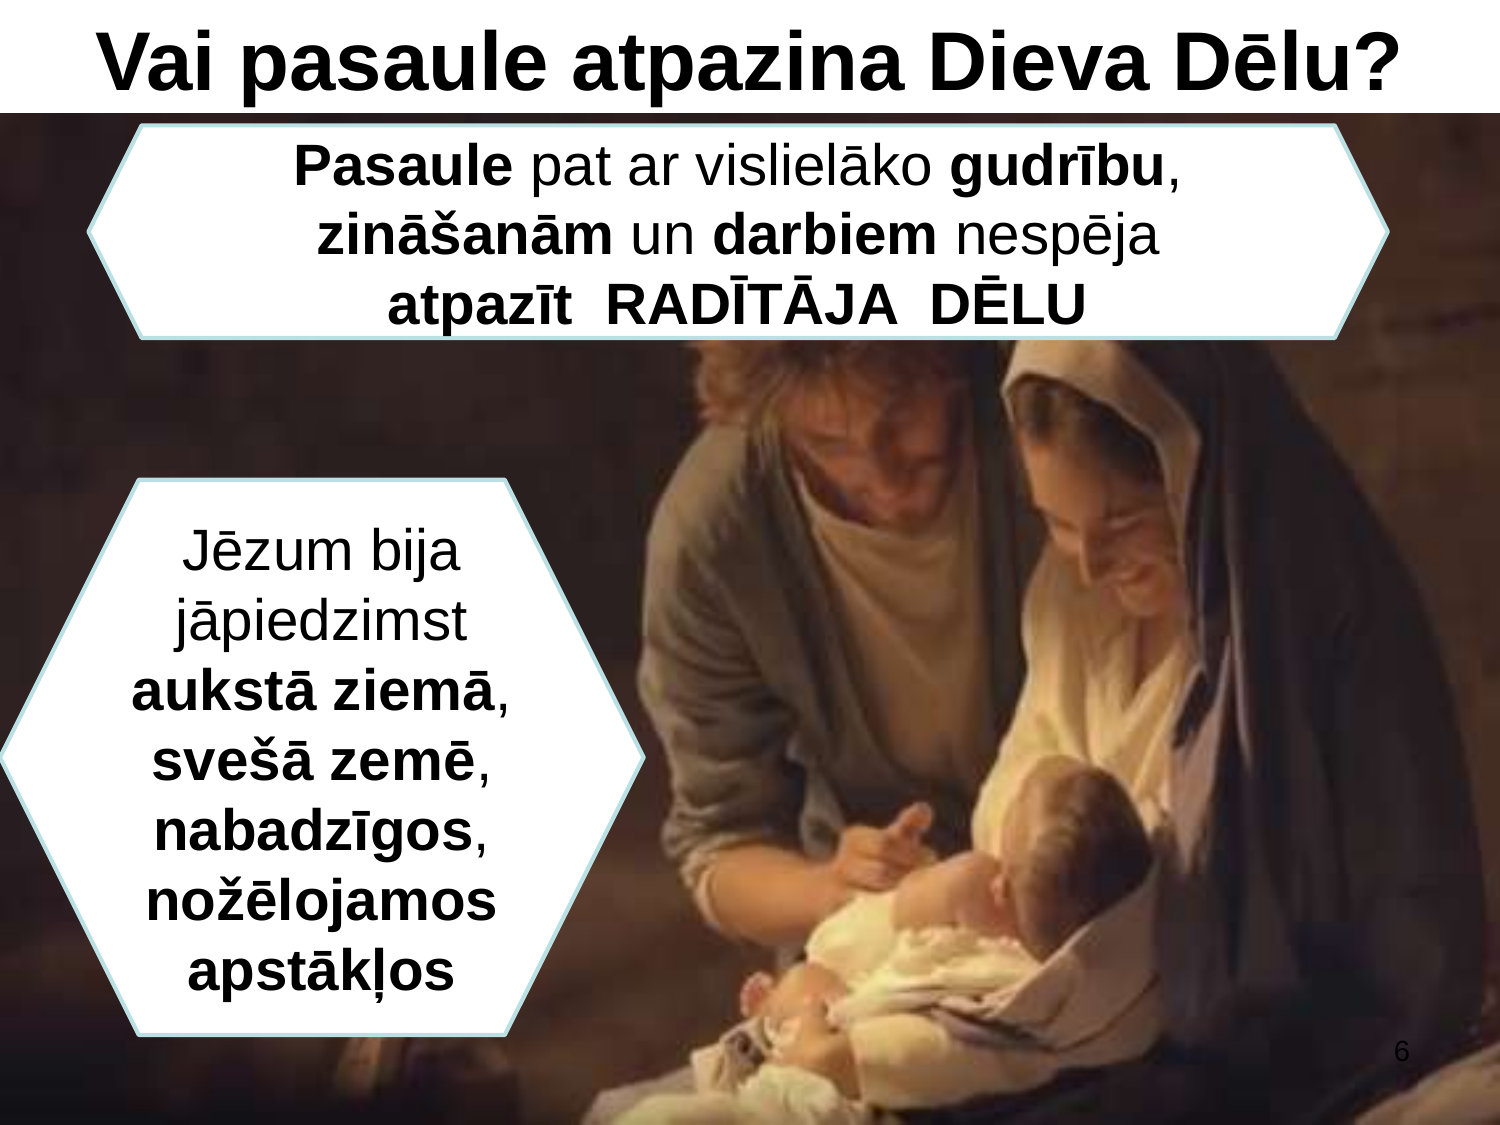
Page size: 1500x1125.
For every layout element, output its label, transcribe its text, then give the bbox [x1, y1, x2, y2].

picture [0, 113, 1500, 1125]
title Vai pasaule atpazina Dieva Dēlu? [0, 0, 1500, 113]
